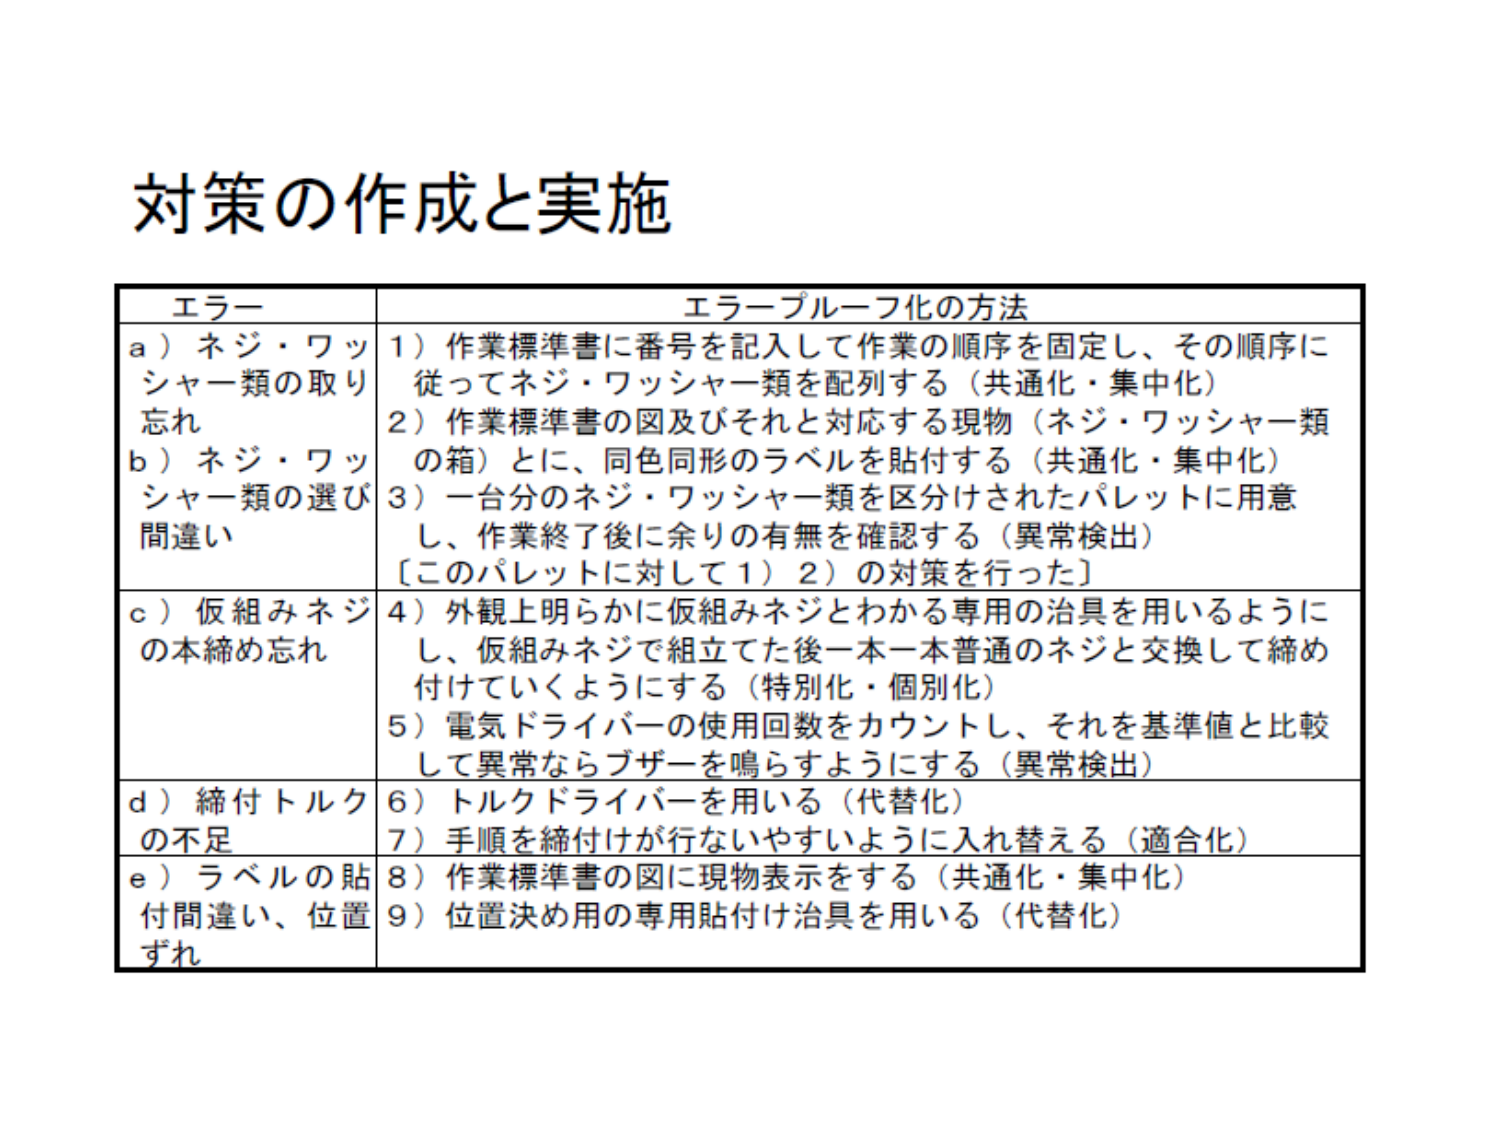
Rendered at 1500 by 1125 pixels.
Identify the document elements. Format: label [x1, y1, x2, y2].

picture [100, 166, 1379, 986]
